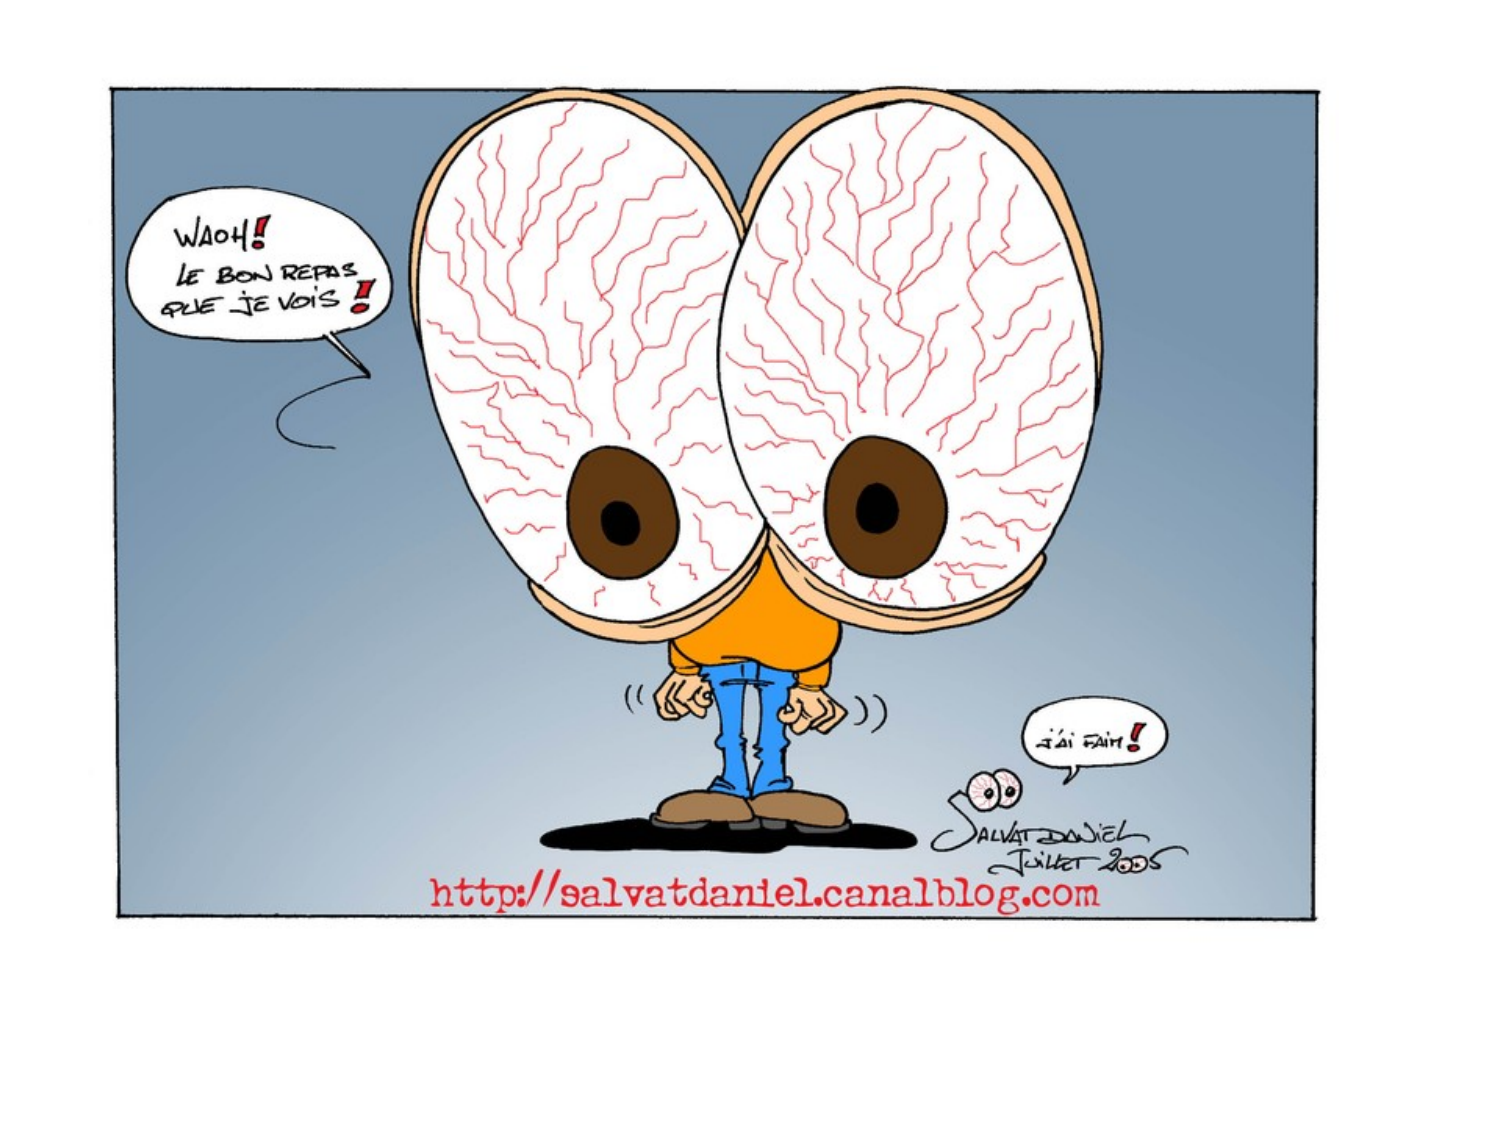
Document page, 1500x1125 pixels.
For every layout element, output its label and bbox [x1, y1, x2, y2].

picture [88, 66, 1339, 947]
